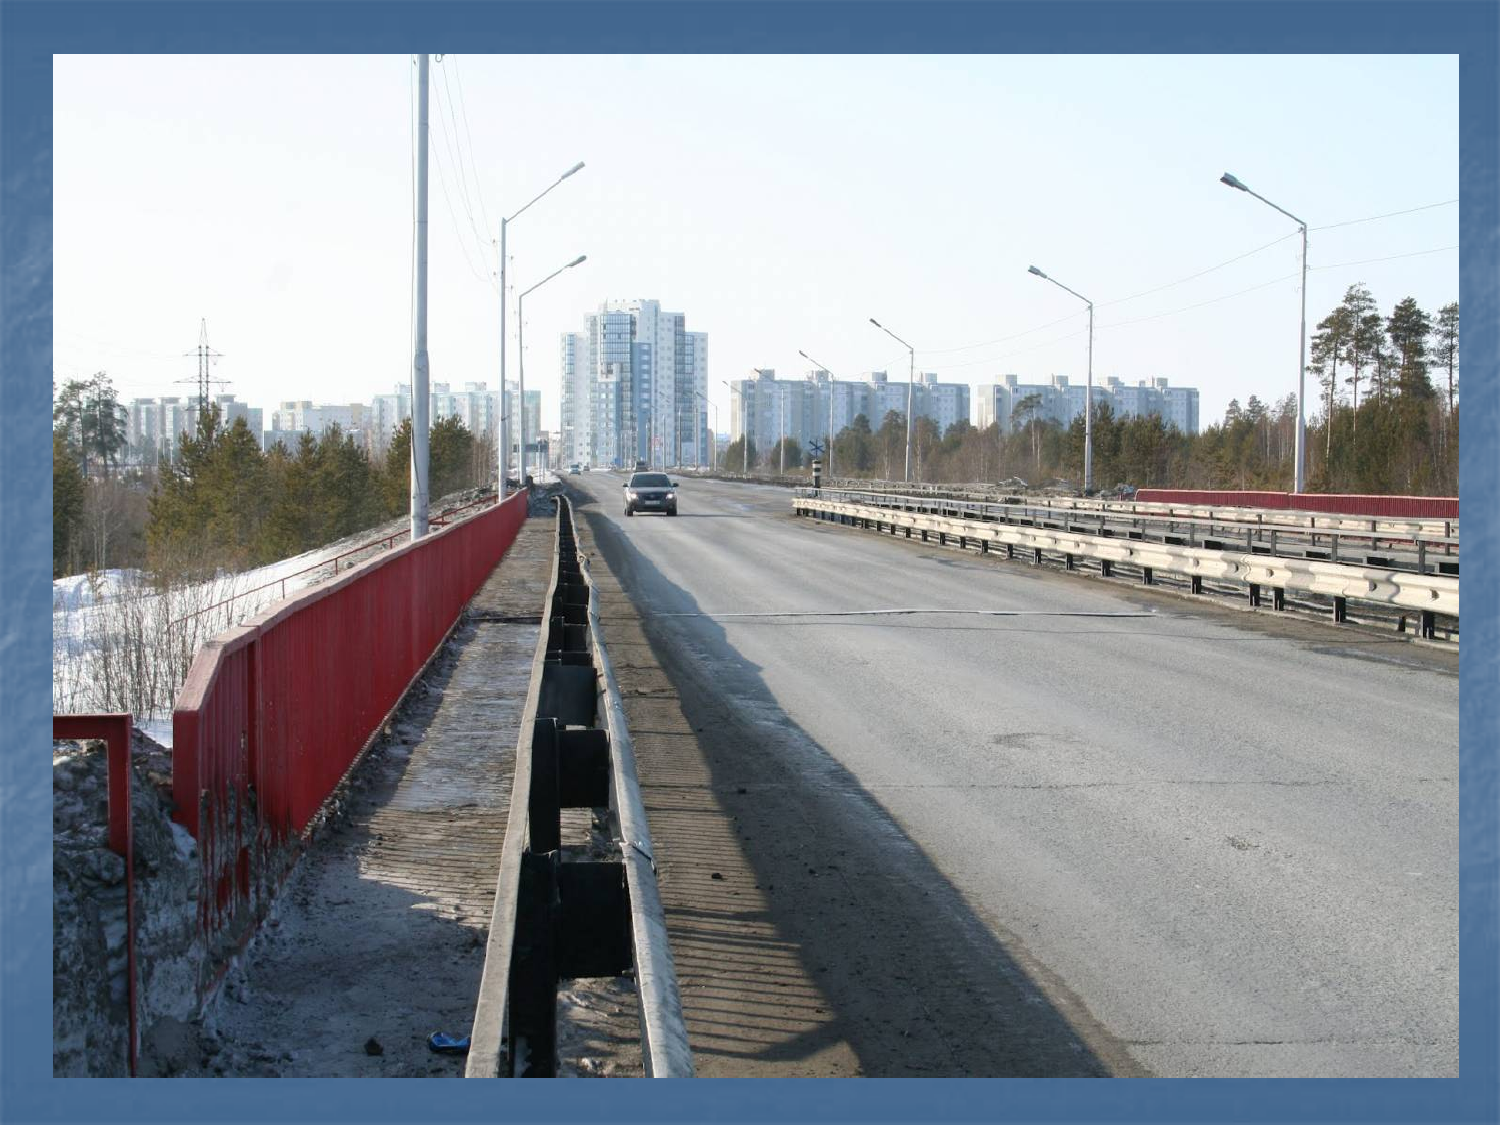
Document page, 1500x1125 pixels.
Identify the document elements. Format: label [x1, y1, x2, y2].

picture [52, 54, 1460, 1079]
